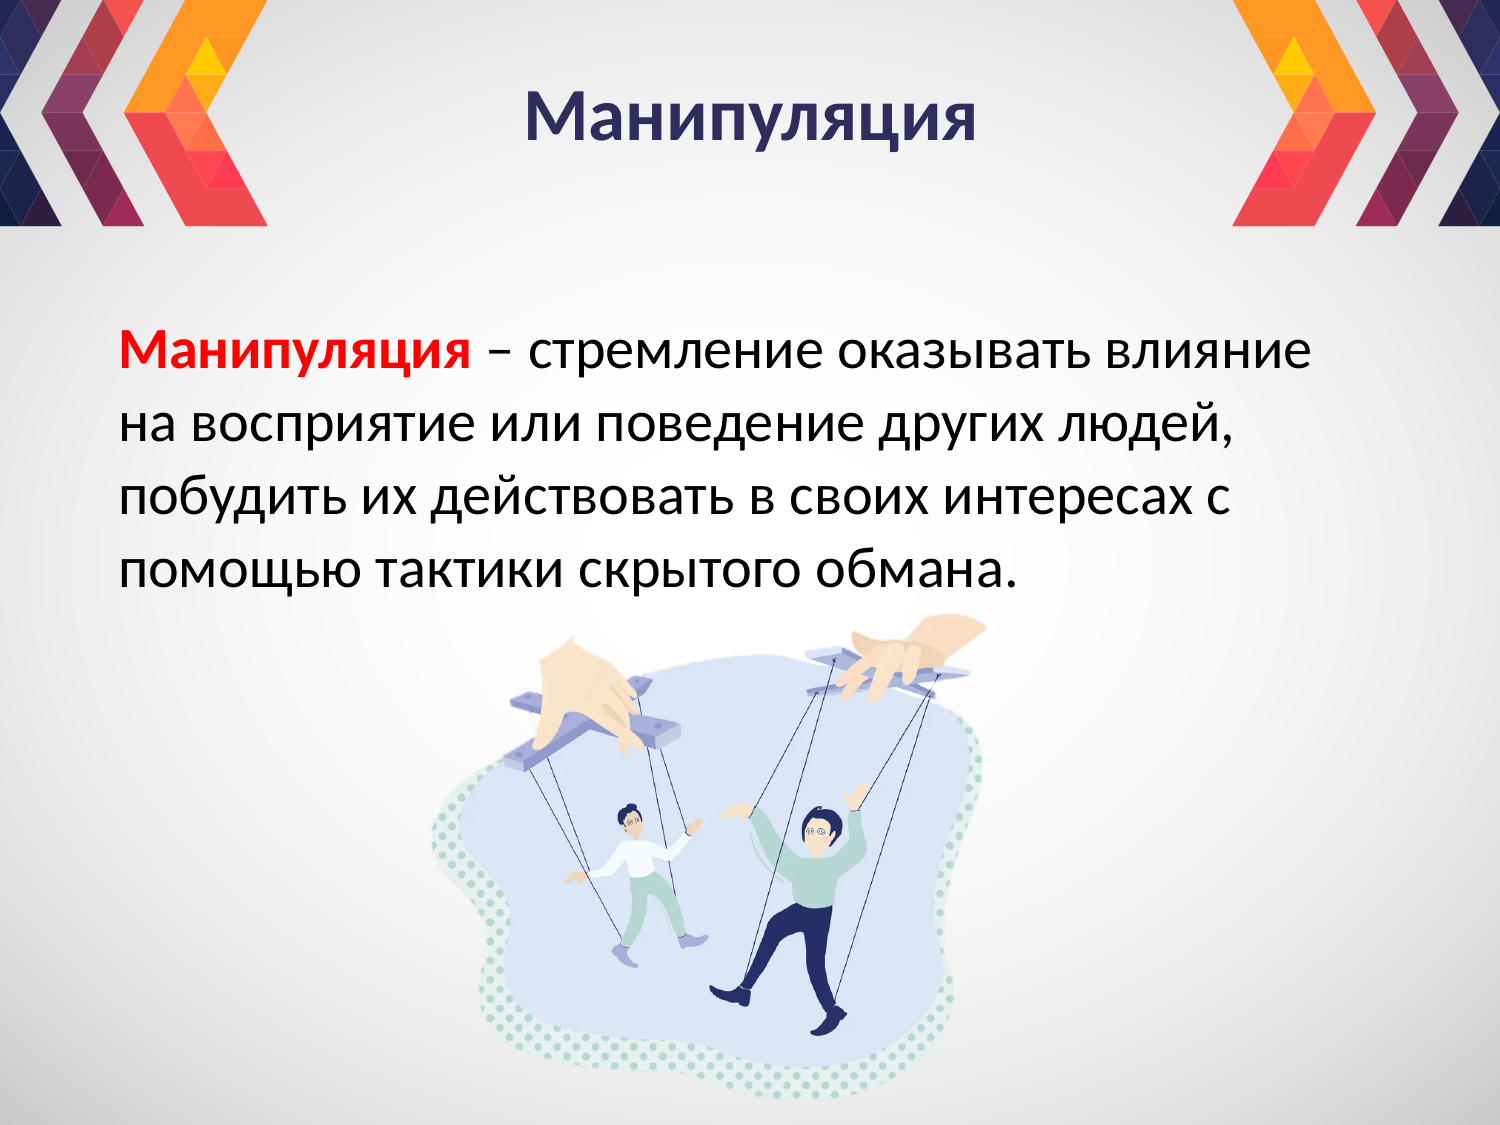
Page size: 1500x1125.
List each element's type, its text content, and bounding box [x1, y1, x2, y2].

list Манипуляция – стремление оказывать влияние на восприятие или поведение других людей, побудить их действовать в своих интересах с помощью тактики скрытого обмана. [103, 299, 1397, 1014]
title Манипуляция [209, 59, 1293, 173]
picture [0, 0, 1500, 1125]
